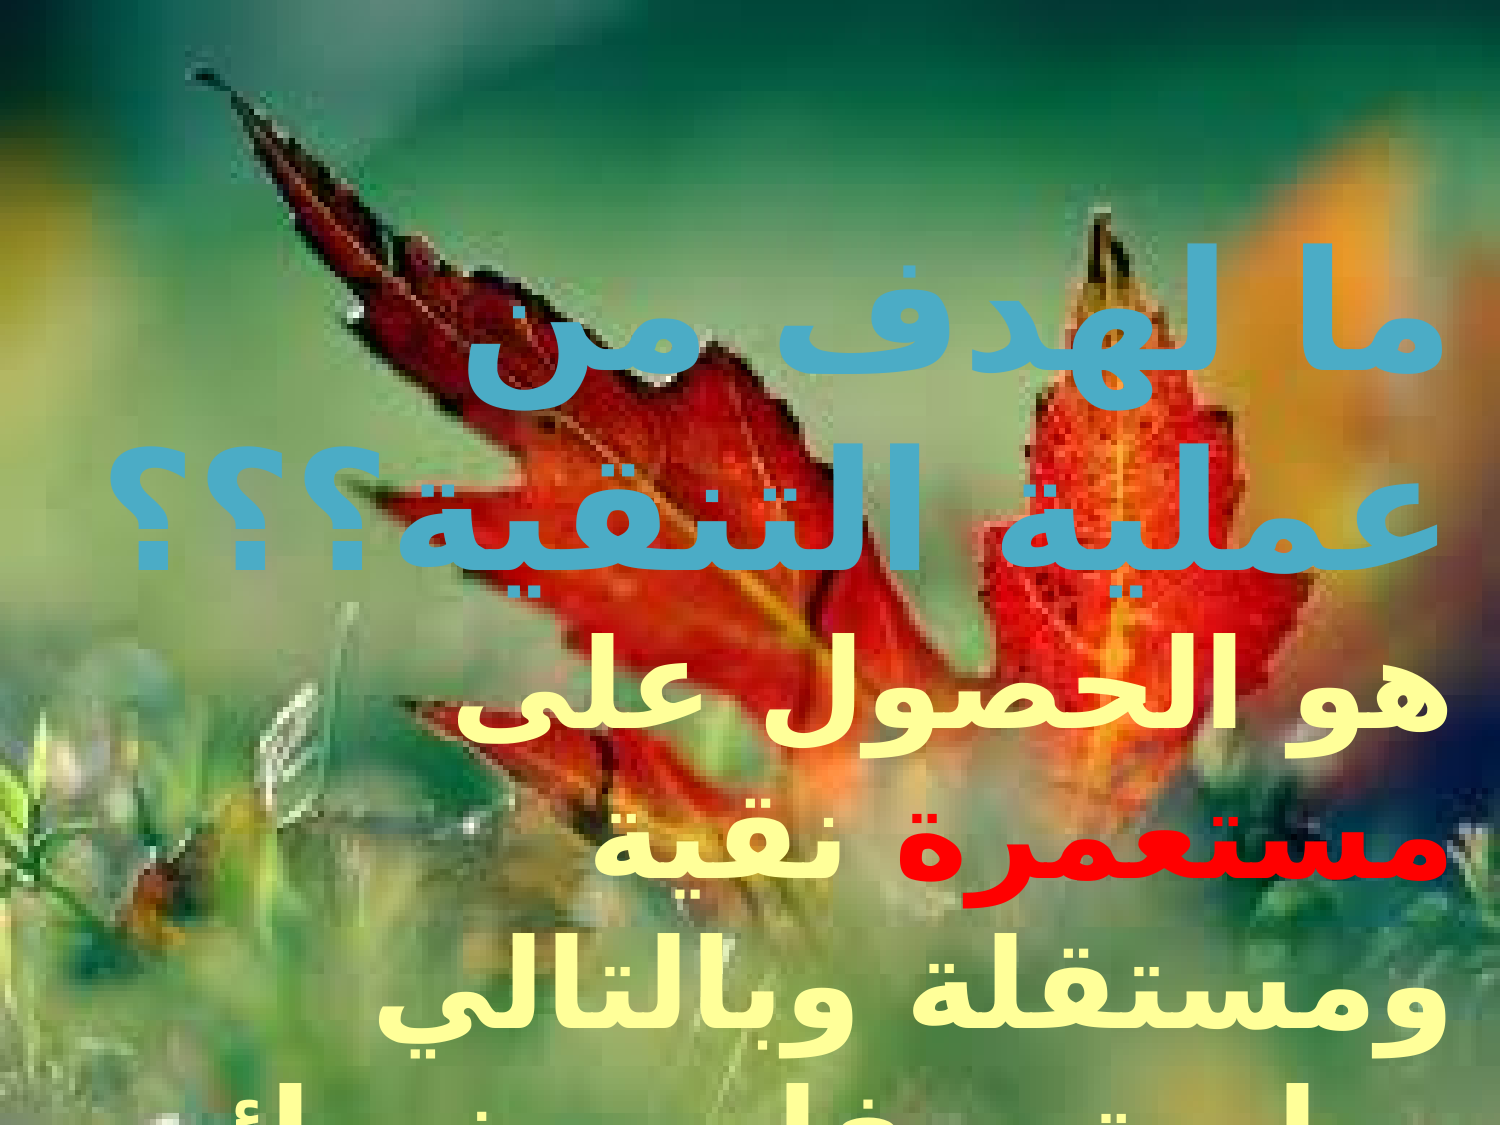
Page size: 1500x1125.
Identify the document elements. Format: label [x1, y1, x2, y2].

list [0, 0, 1500, 1125]
